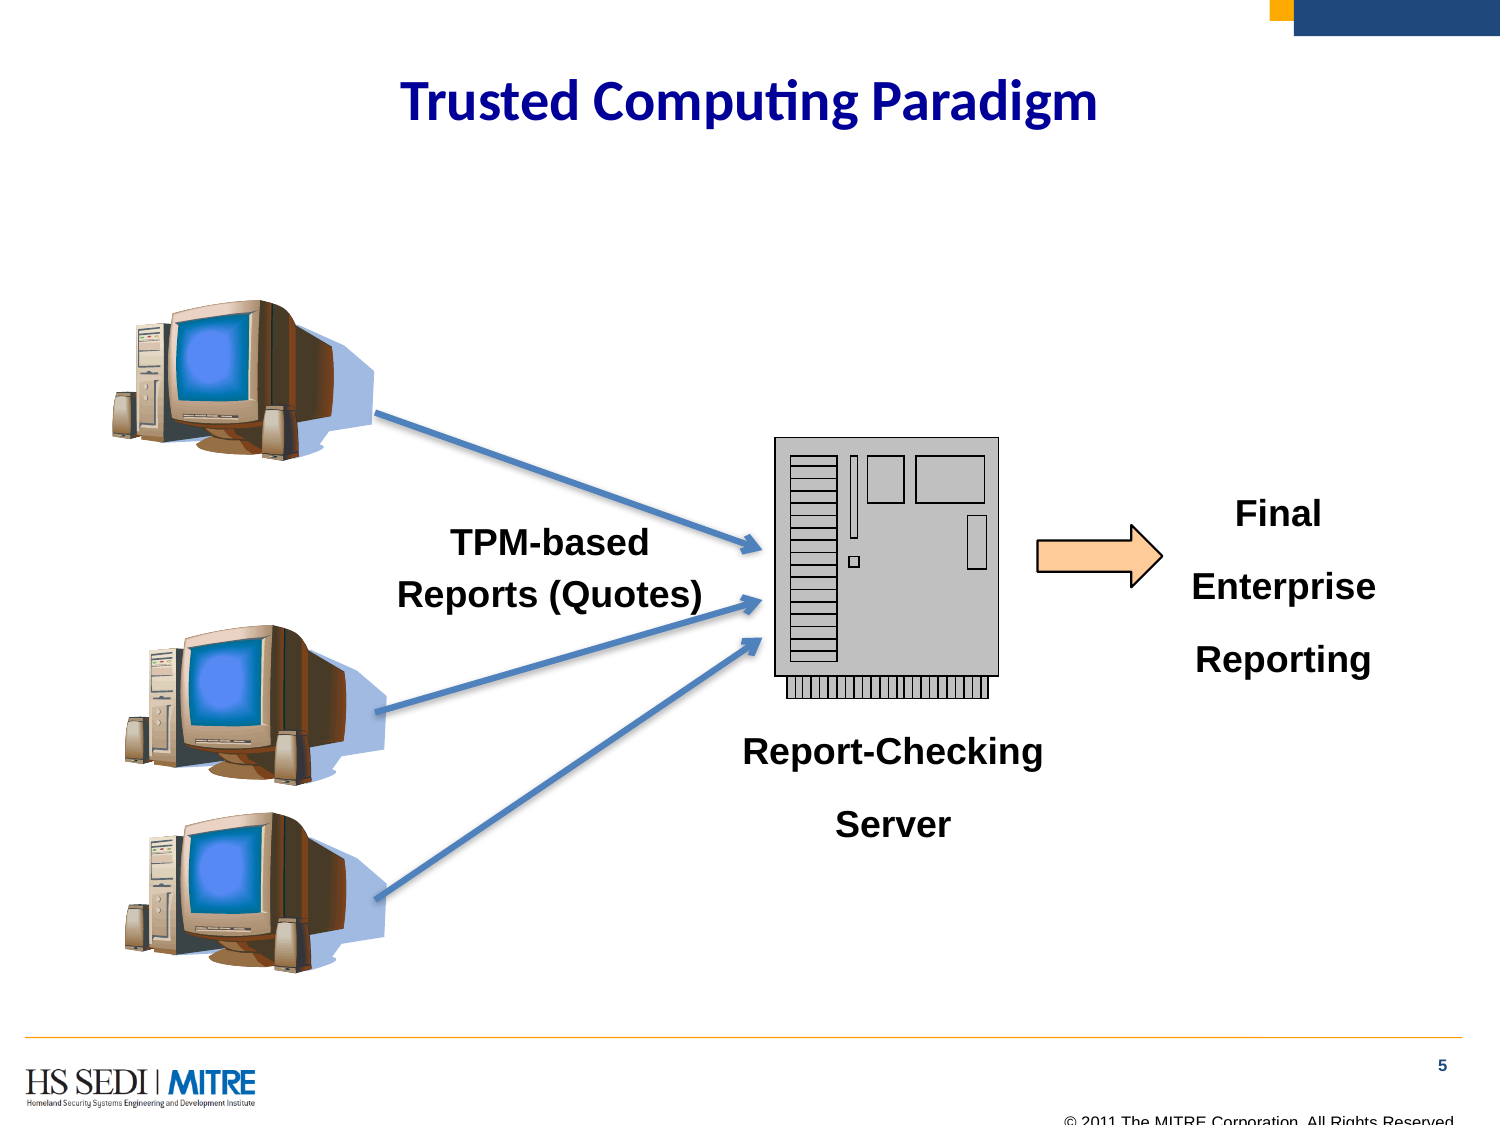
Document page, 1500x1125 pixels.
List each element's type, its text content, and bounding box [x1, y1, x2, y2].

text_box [112, 299, 1393, 974]
picture [20, 1058, 271, 1122]
title Trusted Computing Paradigm [43, 62, 1457, 151]
slide_number 5 [1374, 1049, 1463, 1076]
